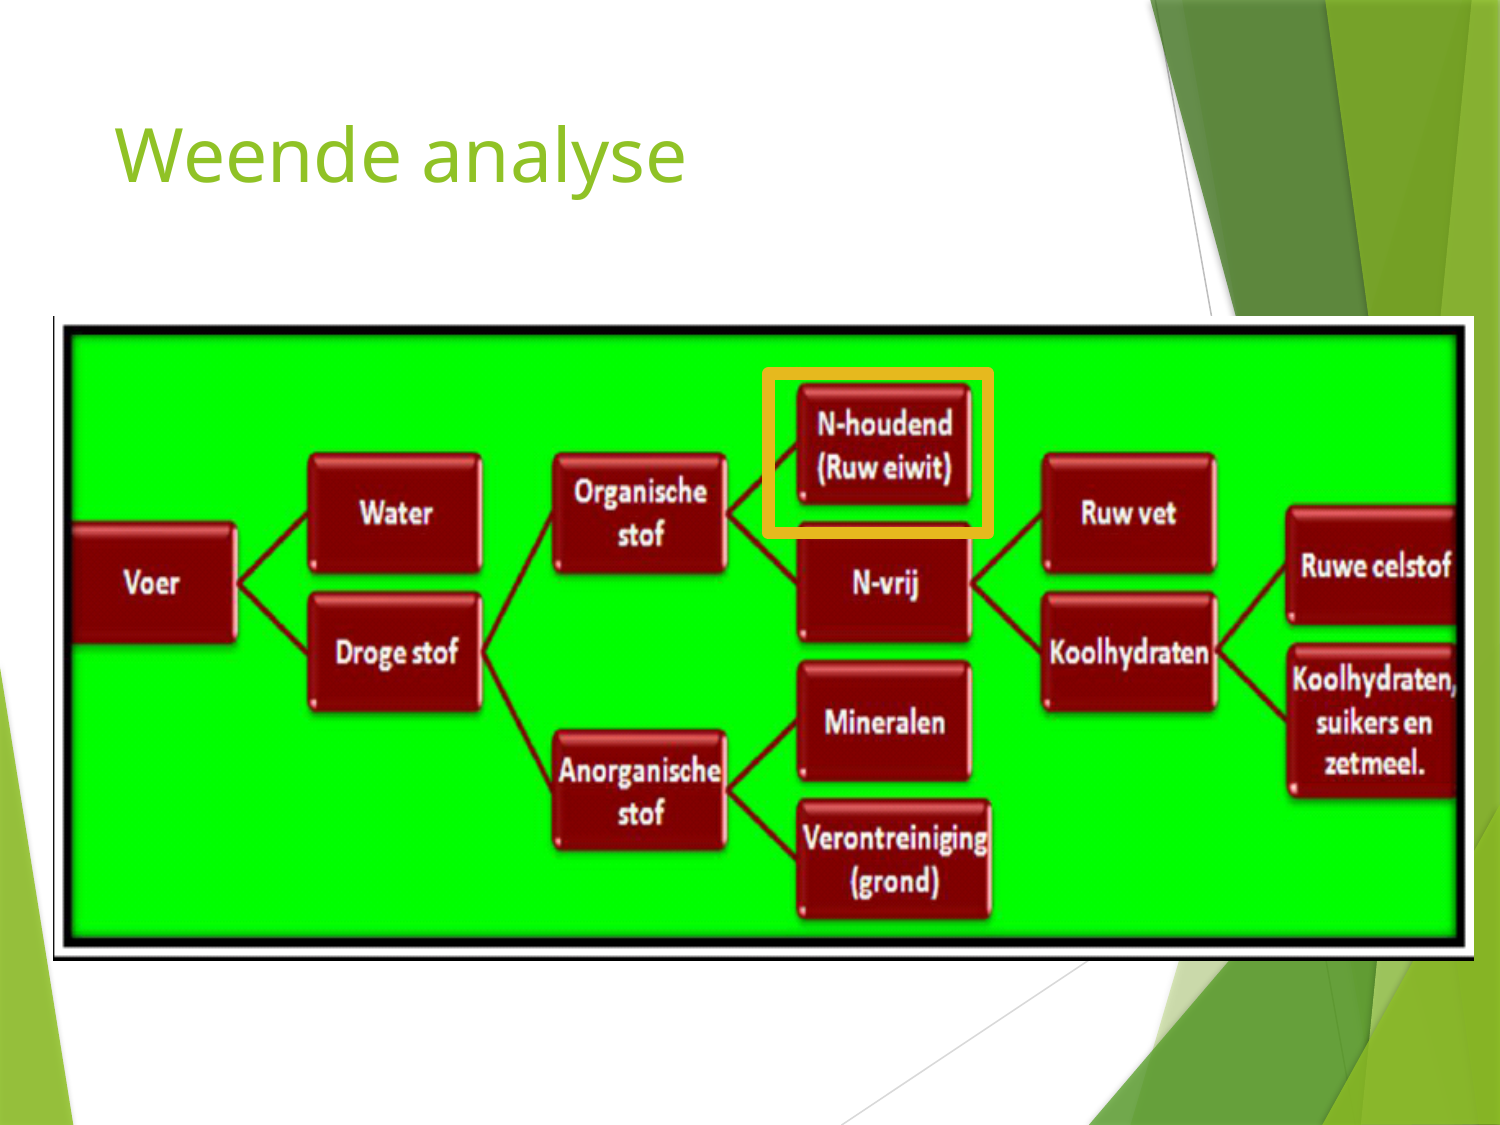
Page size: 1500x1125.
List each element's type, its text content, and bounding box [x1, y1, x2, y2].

picture [52, 316, 1475, 962]
title Weende analyse [99, 99, 1142, 315]
